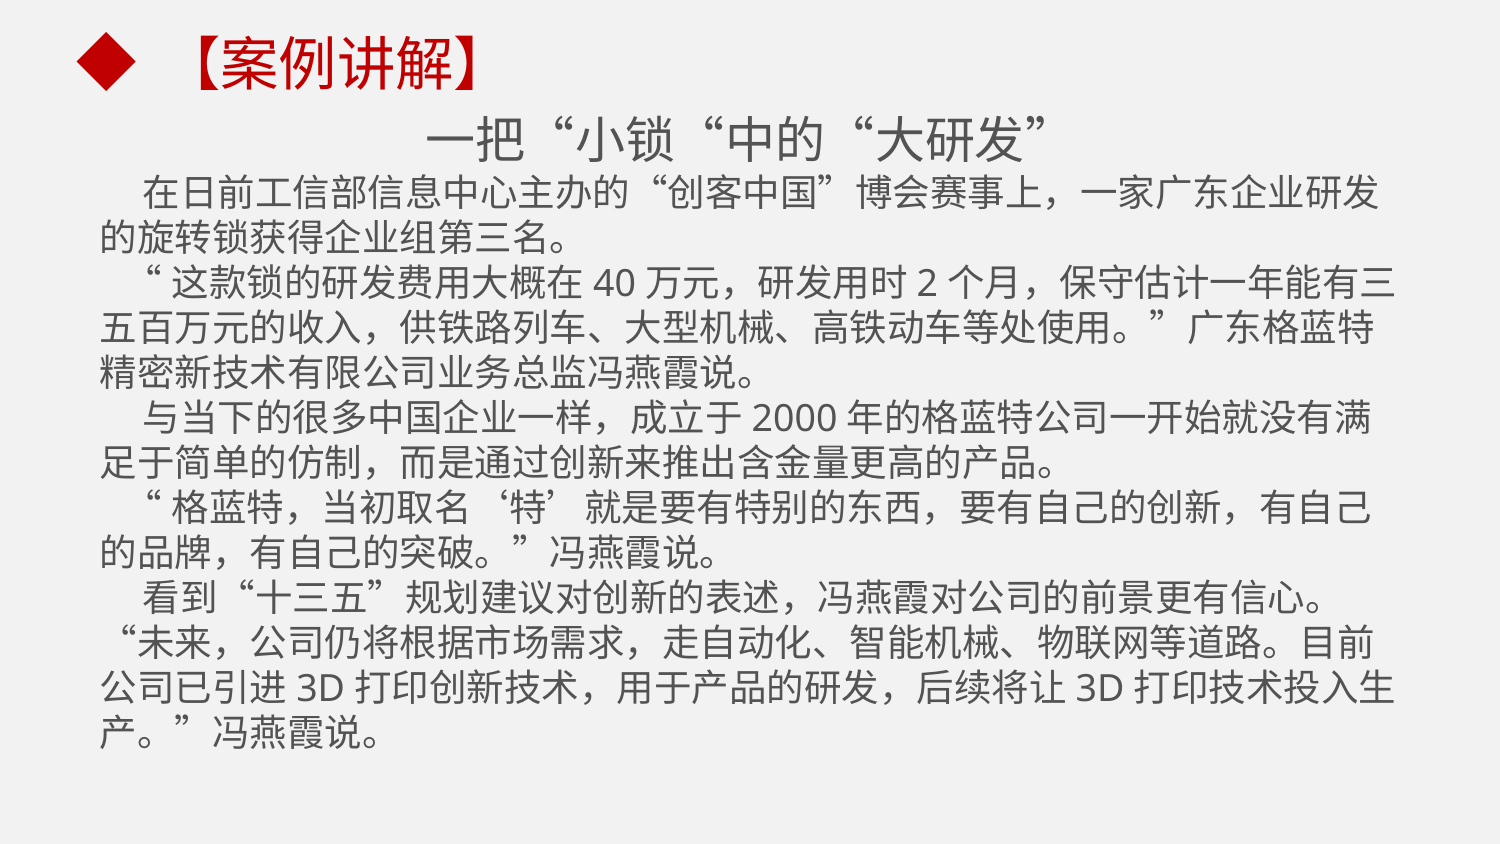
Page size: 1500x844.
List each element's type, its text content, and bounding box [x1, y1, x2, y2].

text_box 一把“小锁“中的“大研发” 在日前工信部信息中心主办的“创客中国”博会赛事上，一家广东企业研发的旋转锁获得企业组第三名。 “这款锁的研发费用大概在40万元，研发用时2个月，保守估计一年能有三五百万元的收入，供铁路列车、大型机械、高铁动车等处使用。”广东格蓝特精密新技术有限公司业务总监冯燕霞说。 与当下的很多中国企业一样，成立于2000年的格蓝特公司一开始就没有满足于简单的仿制，而是通过创新来推出含金量更高的产品。 “格蓝特，当初取名‘特’就是要有特别的东西，要有自己的创新，有自己的品牌，有自己的突破。”冯燕霞说。 看到“十三五”规划建议对创新的表述，冯燕霞对公司的前景更有信心。“未来，公司仍将根据市场需求，走自动化、智能机械、物联网等道路。目前公司已引进3D打印创新技术，用于产品的研发，后续将让3D打印技术投入生产。”冯燕霞说。 [88, 102, 1412, 760]
text_box 【案例讲解】 [147, 20, 609, 175]
